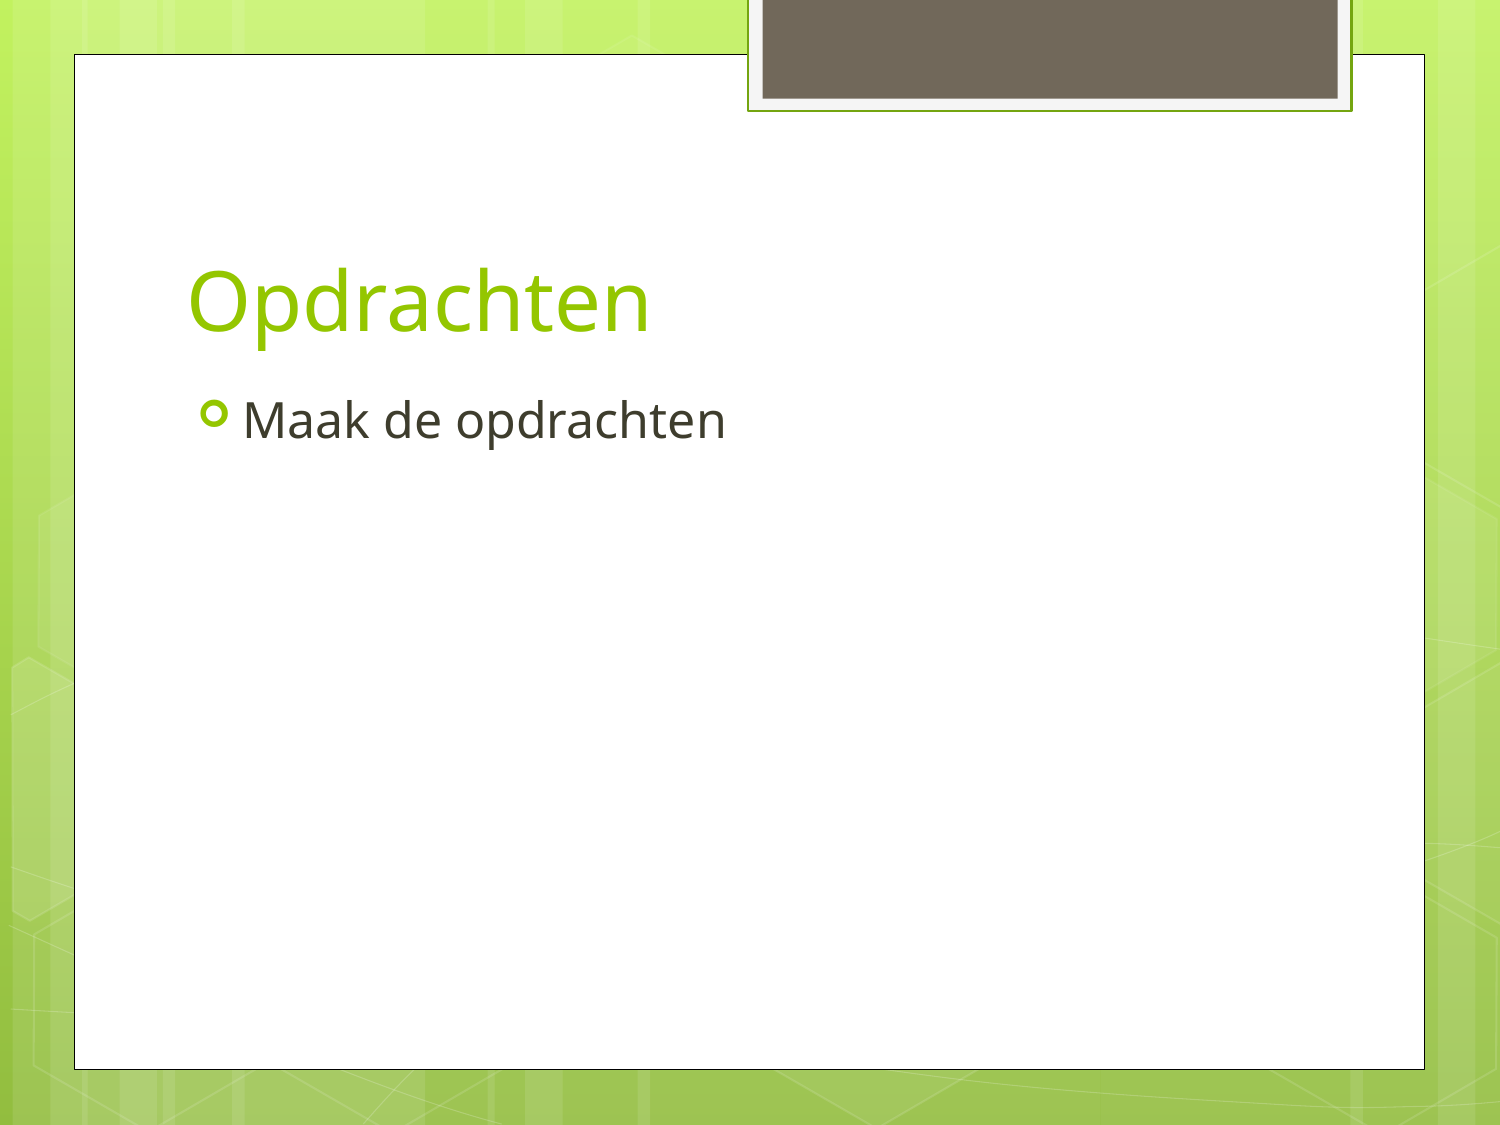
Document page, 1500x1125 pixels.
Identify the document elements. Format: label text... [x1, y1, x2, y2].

list Maak de opdrachten [171, 381, 1283, 957]
title Opdrachten [171, 168, 1324, 357]
